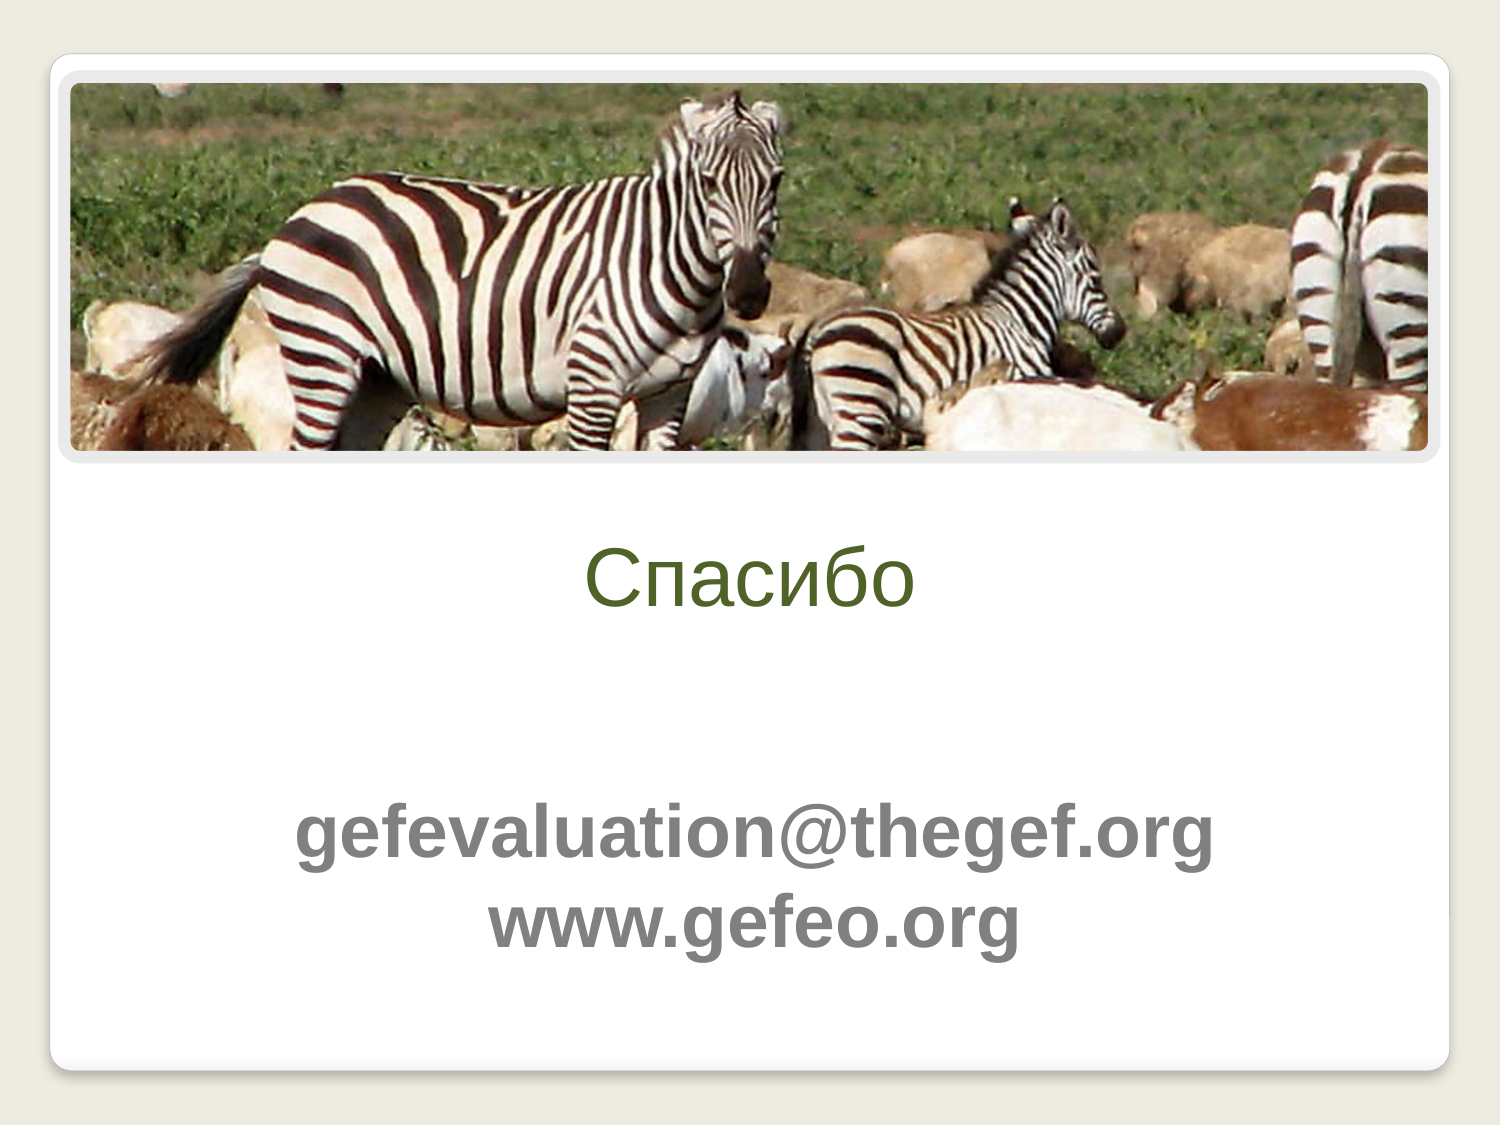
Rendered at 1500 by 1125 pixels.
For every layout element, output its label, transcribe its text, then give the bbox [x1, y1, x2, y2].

subtitle gefevaluation@thegef.org www.gefeo.org [118, 774, 1394, 1012]
title Спасибо [112, 515, 1388, 657]
picture [63, 76, 1435, 458]
